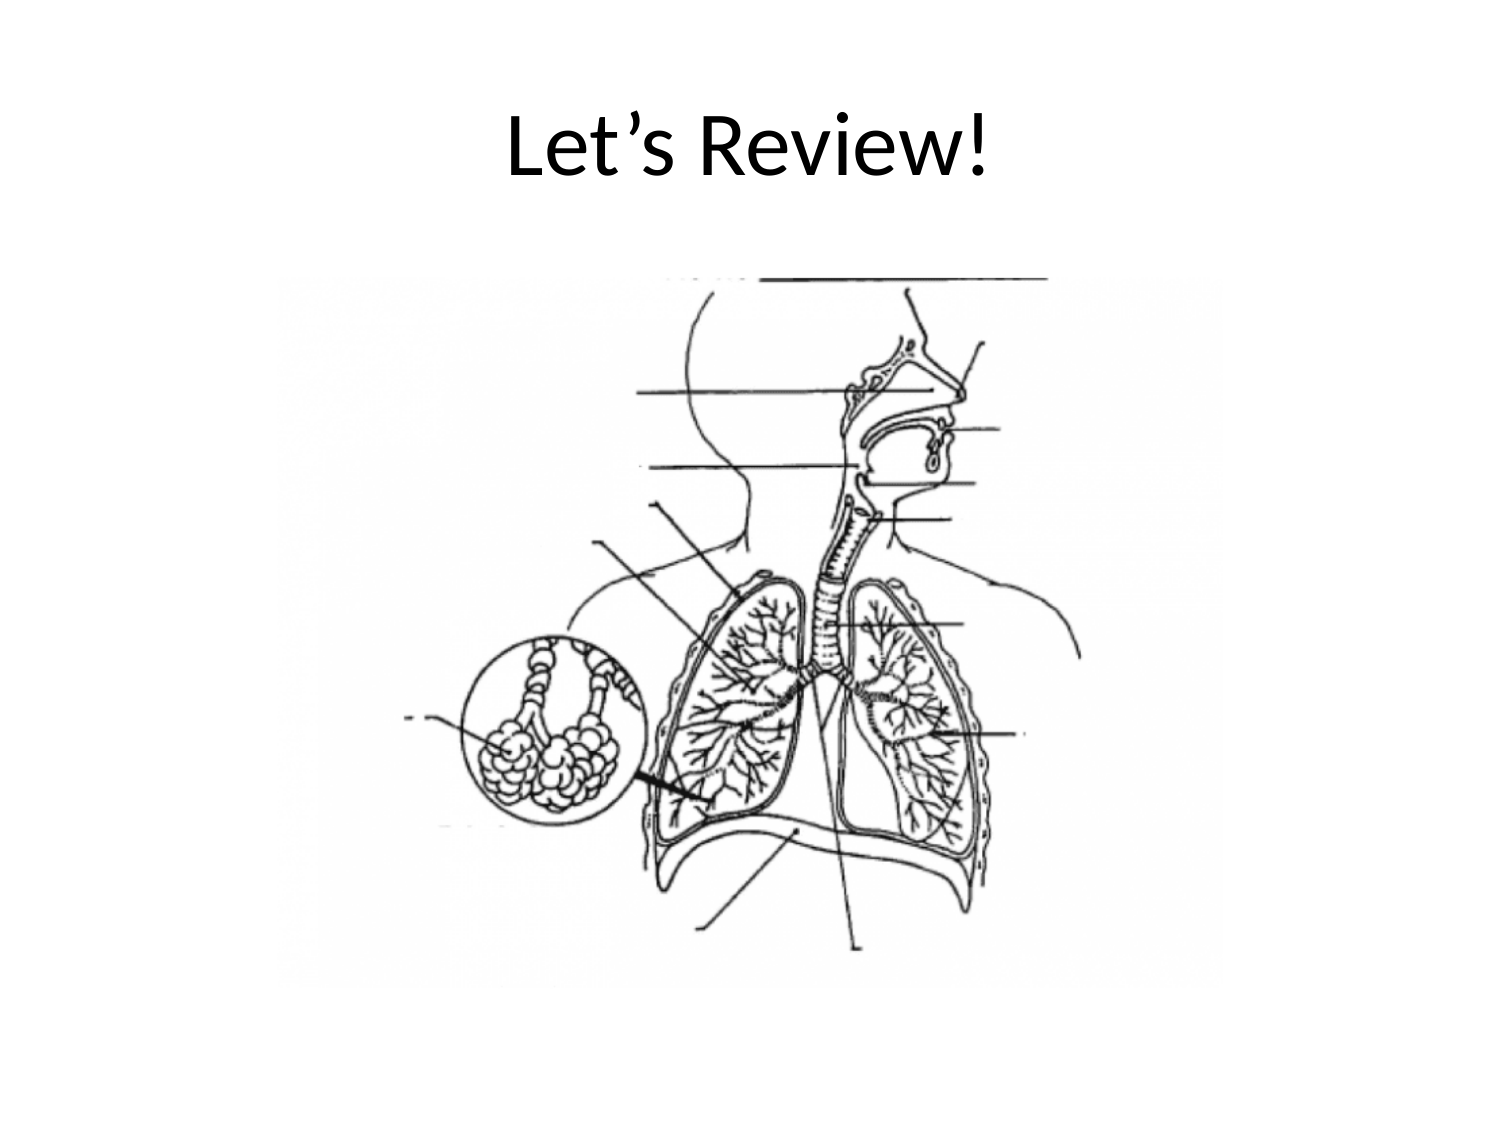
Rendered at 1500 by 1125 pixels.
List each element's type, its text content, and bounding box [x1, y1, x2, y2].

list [74, 262, 1426, 1006]
title Let’s Review! [75, 45, 1425, 233]
